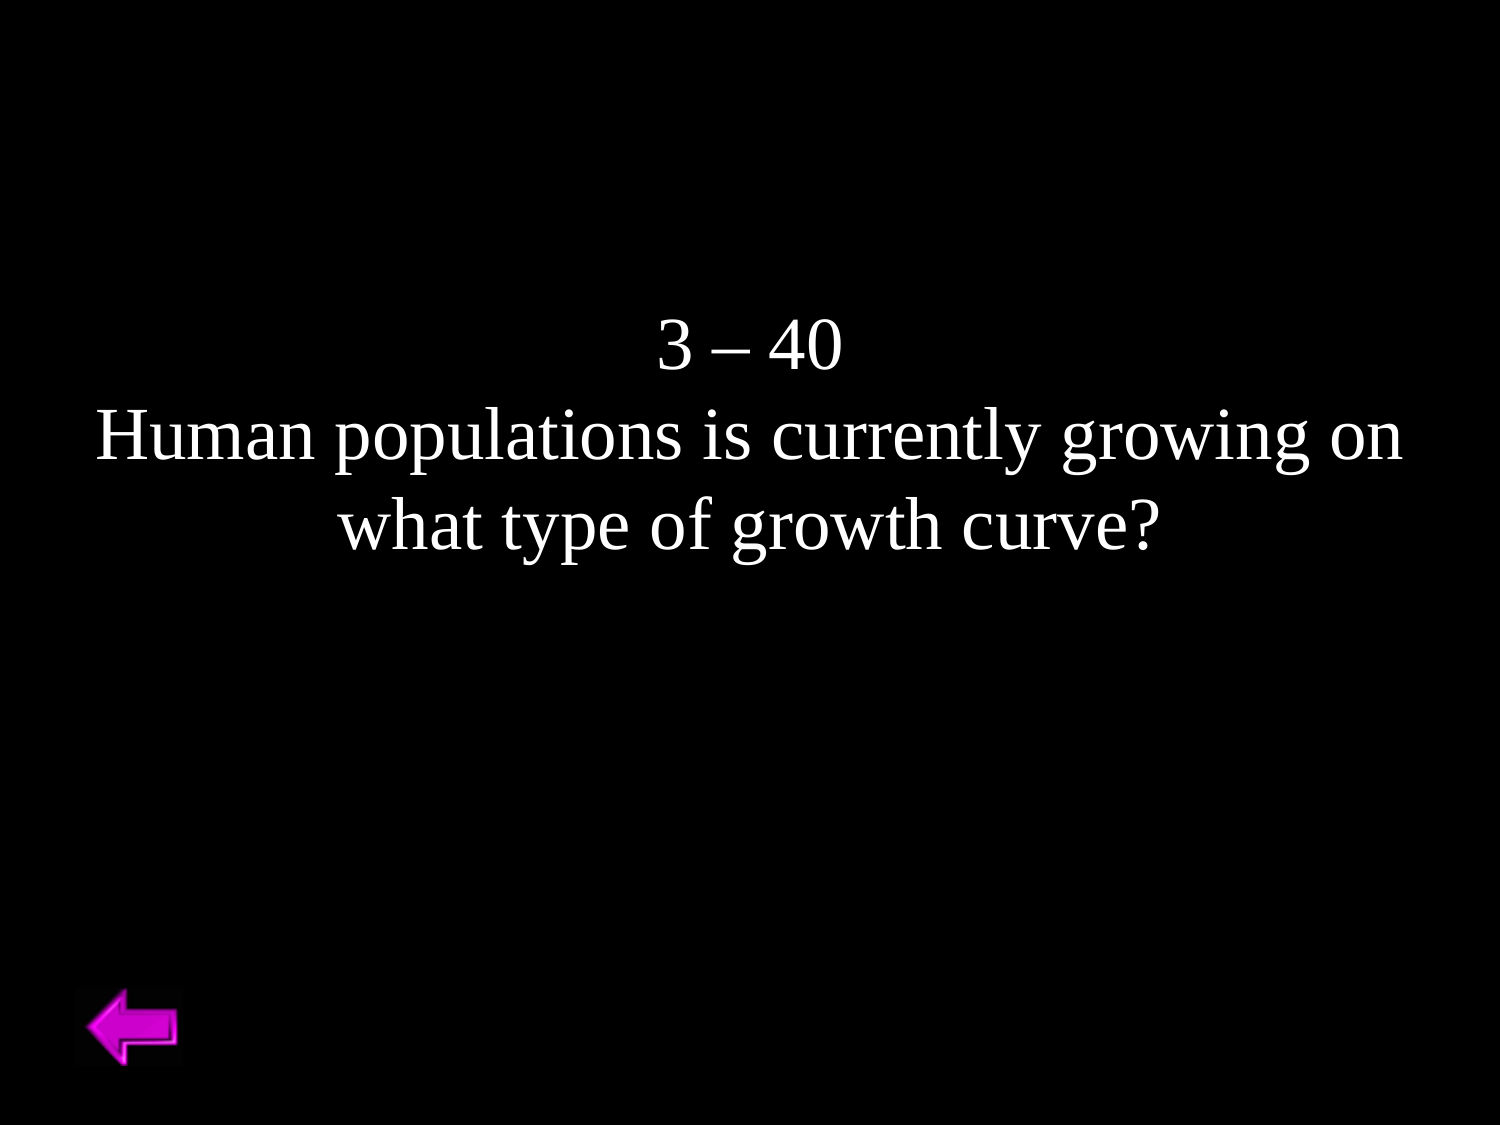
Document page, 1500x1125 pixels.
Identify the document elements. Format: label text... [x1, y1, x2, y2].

text_box 3 – 40 Human populations is currently growing on what type of growth curve? [12, 287, 1488, 663]
picture [74, 987, 183, 1066]
